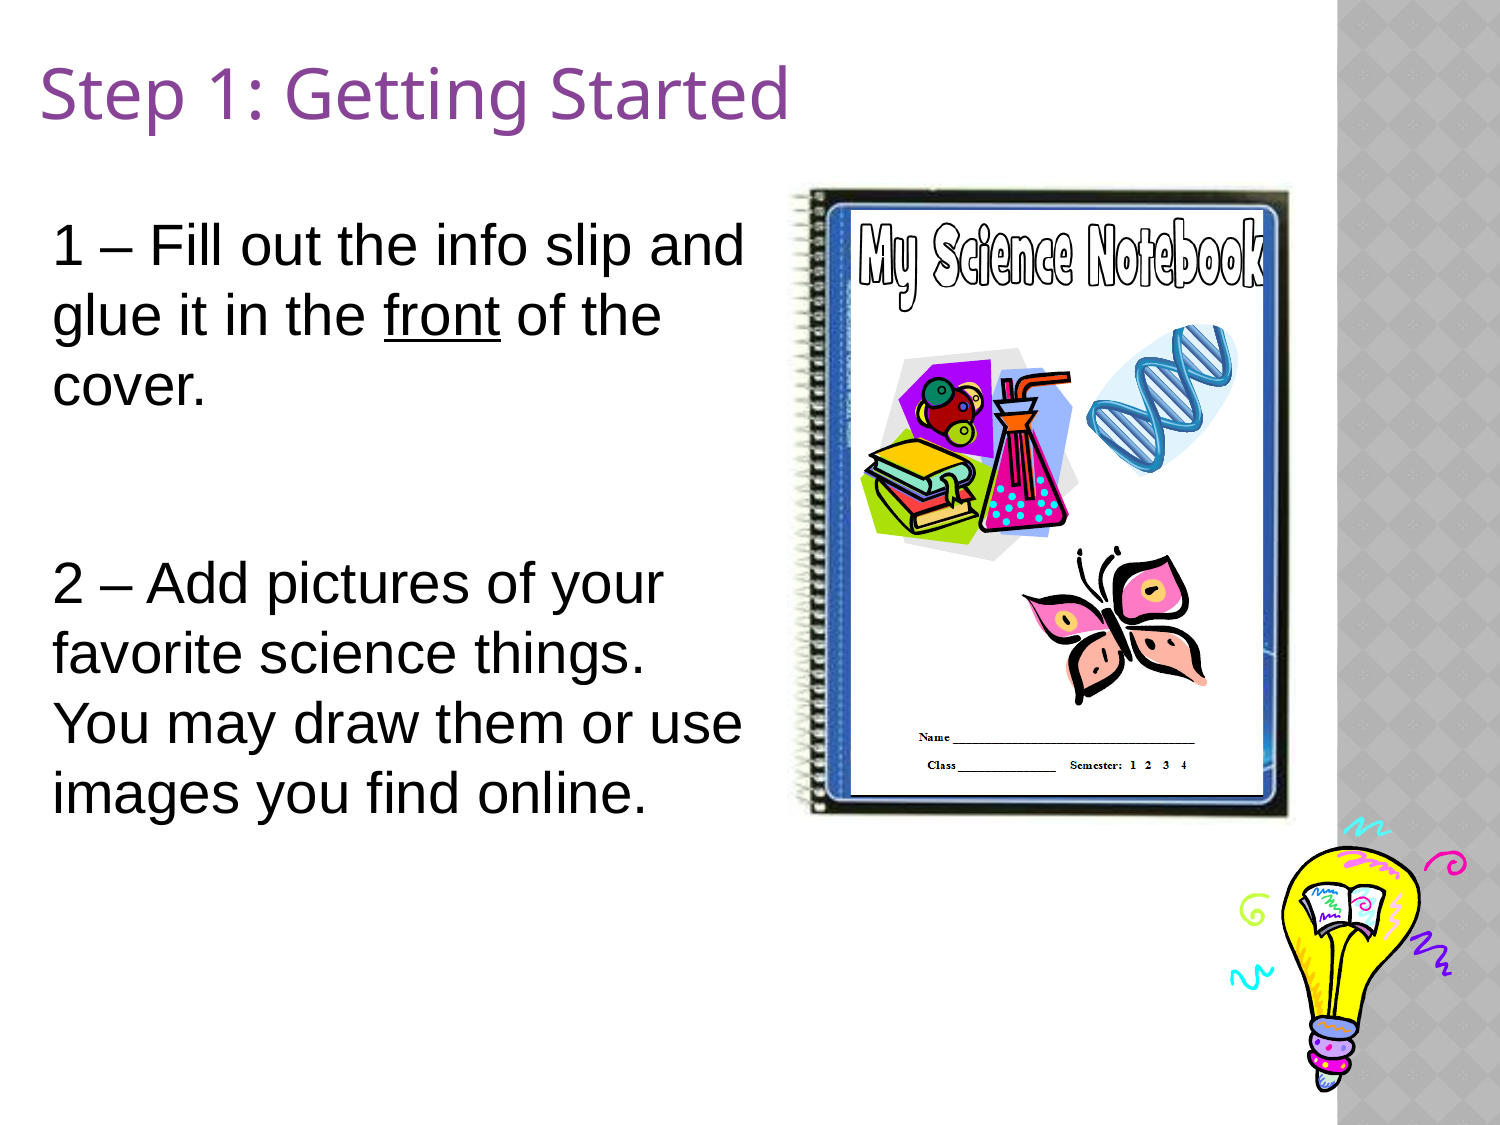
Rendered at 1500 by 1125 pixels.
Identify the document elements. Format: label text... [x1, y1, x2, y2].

picture [787, 181, 1473, 1099]
text_box 1 – Fill out the info slip and glue it in the front of the cover. 2 – Add pictures of your favorite science things. You may draw them or use images you find online. [37, 199, 783, 833]
text_box Step 1: Getting Started [24, 38, 1213, 226]
